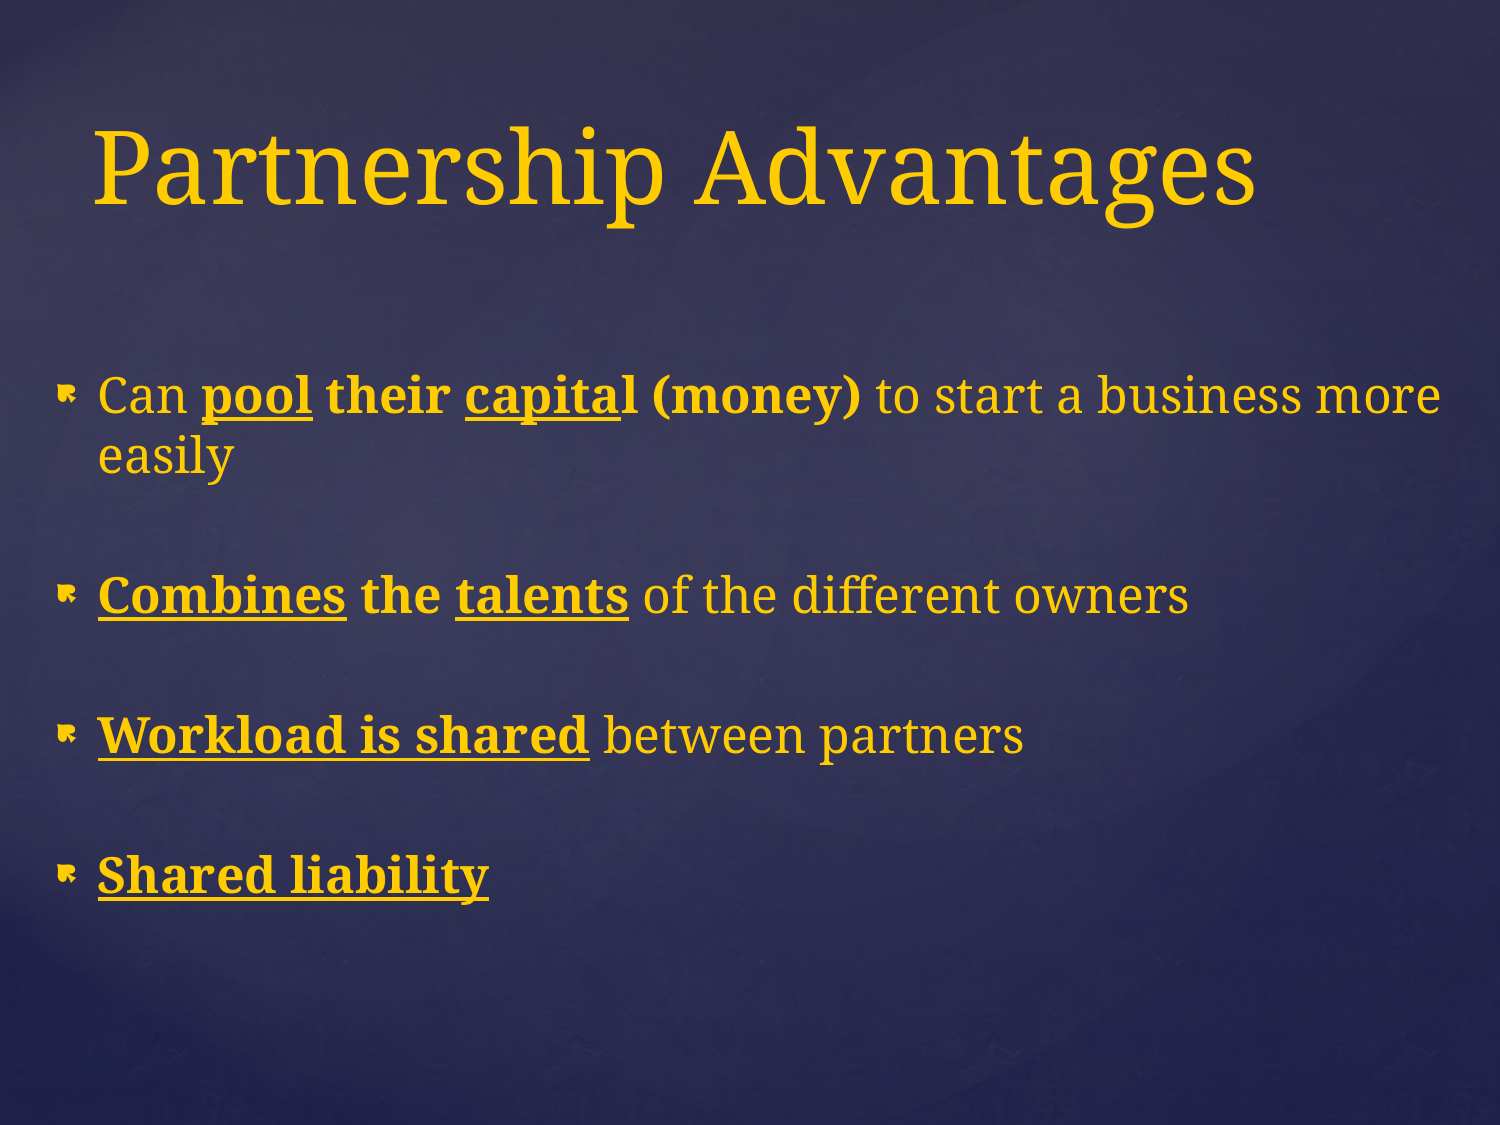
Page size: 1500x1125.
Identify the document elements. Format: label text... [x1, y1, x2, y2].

list Can pool their capital (money) to start a business more easily Combines the talents of the different owners Workload is shared between partners Shared liability [37, 262, 1500, 1005]
title Partnership Advantages [0, 45, 1350, 233]
